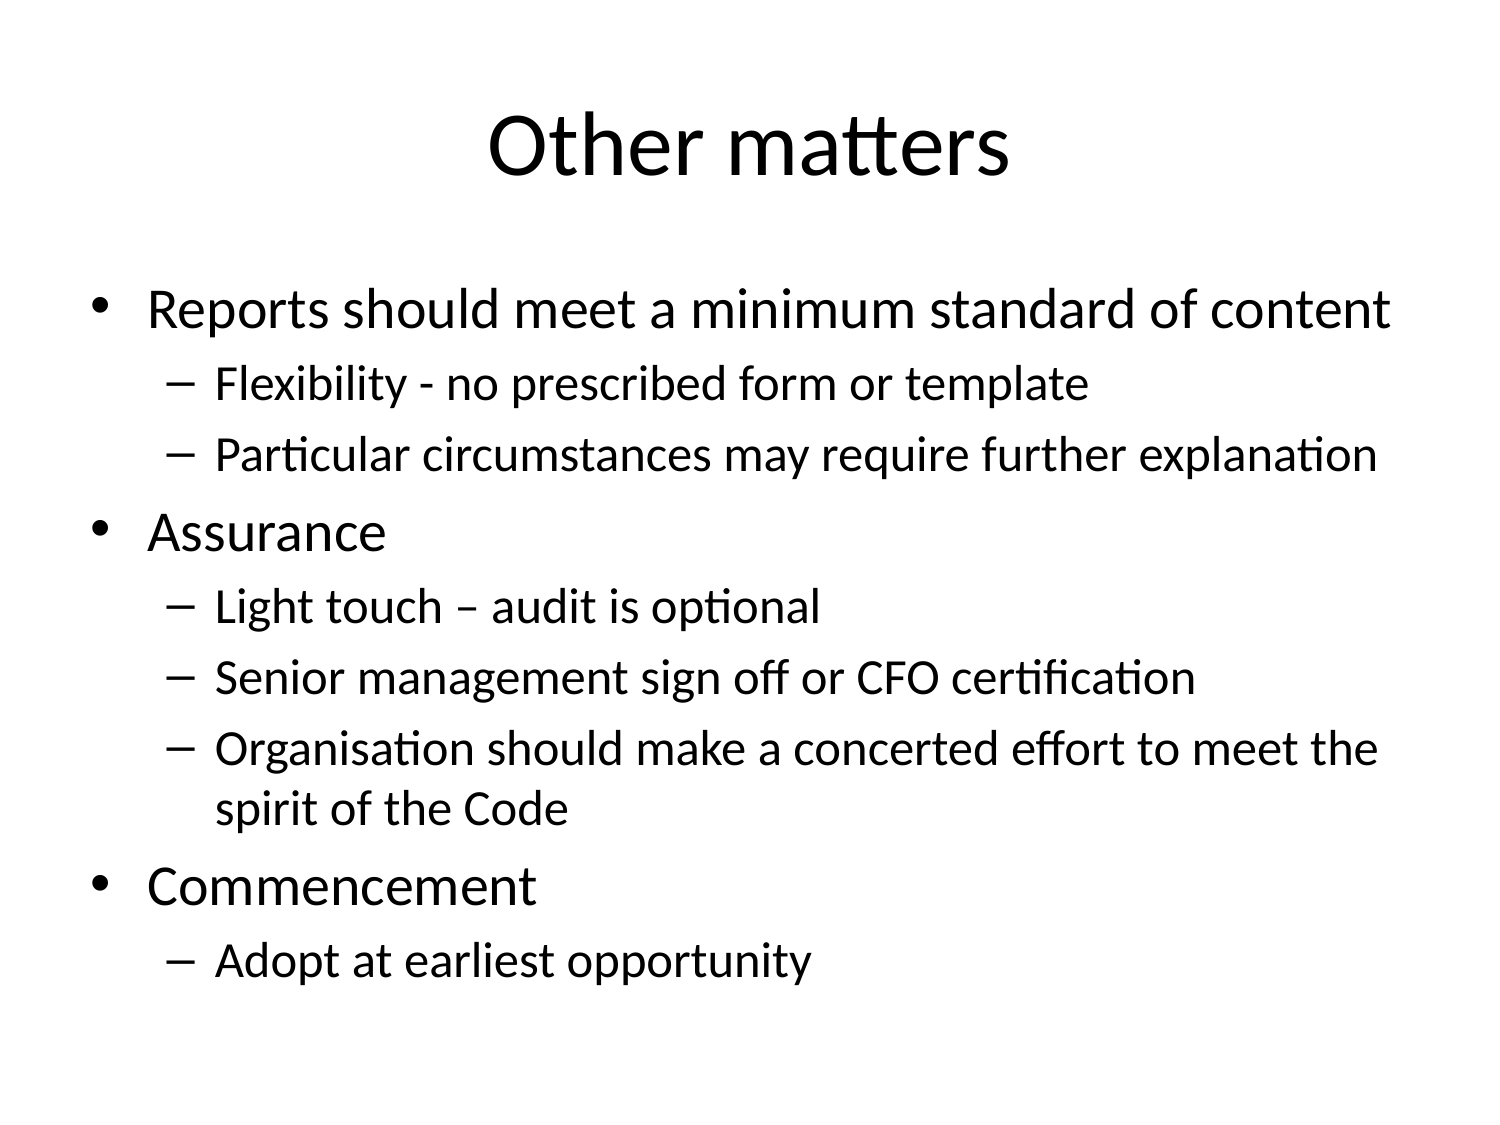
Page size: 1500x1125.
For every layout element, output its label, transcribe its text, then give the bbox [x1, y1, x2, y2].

list Reports should meet a minimum standard of content Flexibility - no prescribed form or template Particular circumstances may require further explanation Assurance Light touch – audit is optional Senior management sign off or CFO certification Organisation should make a concerted effort to meet the spirit of the Code Commencement Adopt at earliest opportunity [75, 262, 1425, 1005]
title Other matters [75, 45, 1425, 233]
